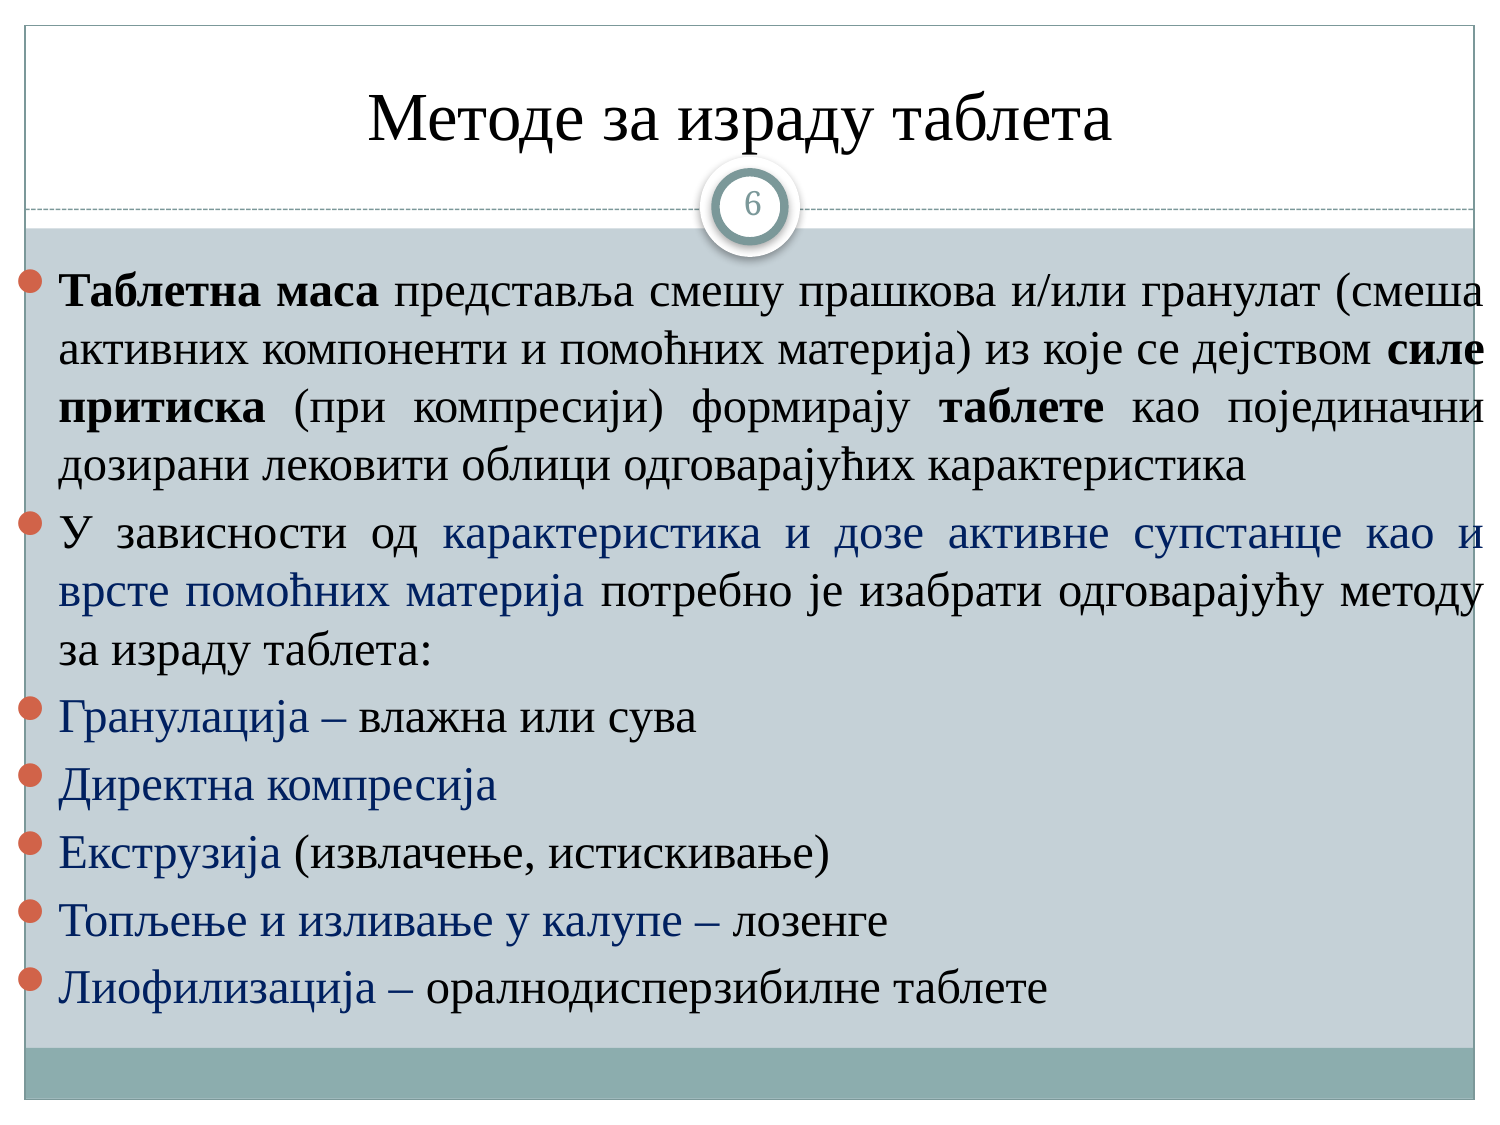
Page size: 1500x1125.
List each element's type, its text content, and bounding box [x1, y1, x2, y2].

title Методе за израду таблета [49, 37, 1450, 162]
list Таблетна маса представља смешу прашкова и/или гранулат (смеша активних компоненти и помоћних материја) из које се дејством силе притиска (при компресији) формирају таблете као појединачни дозирани лековити облици одговарајућих карактеристика У зависности од карактеристика и дозе активне супстанце као и врсте помоћних материја потребно је изабрати одговарајућу методу за израду таблета: Гранулација – влажна или сува Директна компресија Екструзија (извлачење, истискивање) Топљење и изливање у калупе – лозенге Лиофилизација – оралнодисперзибилне таблете [0, 250, 1500, 1083]
slide_number 6 [715, 168, 791, 241]
